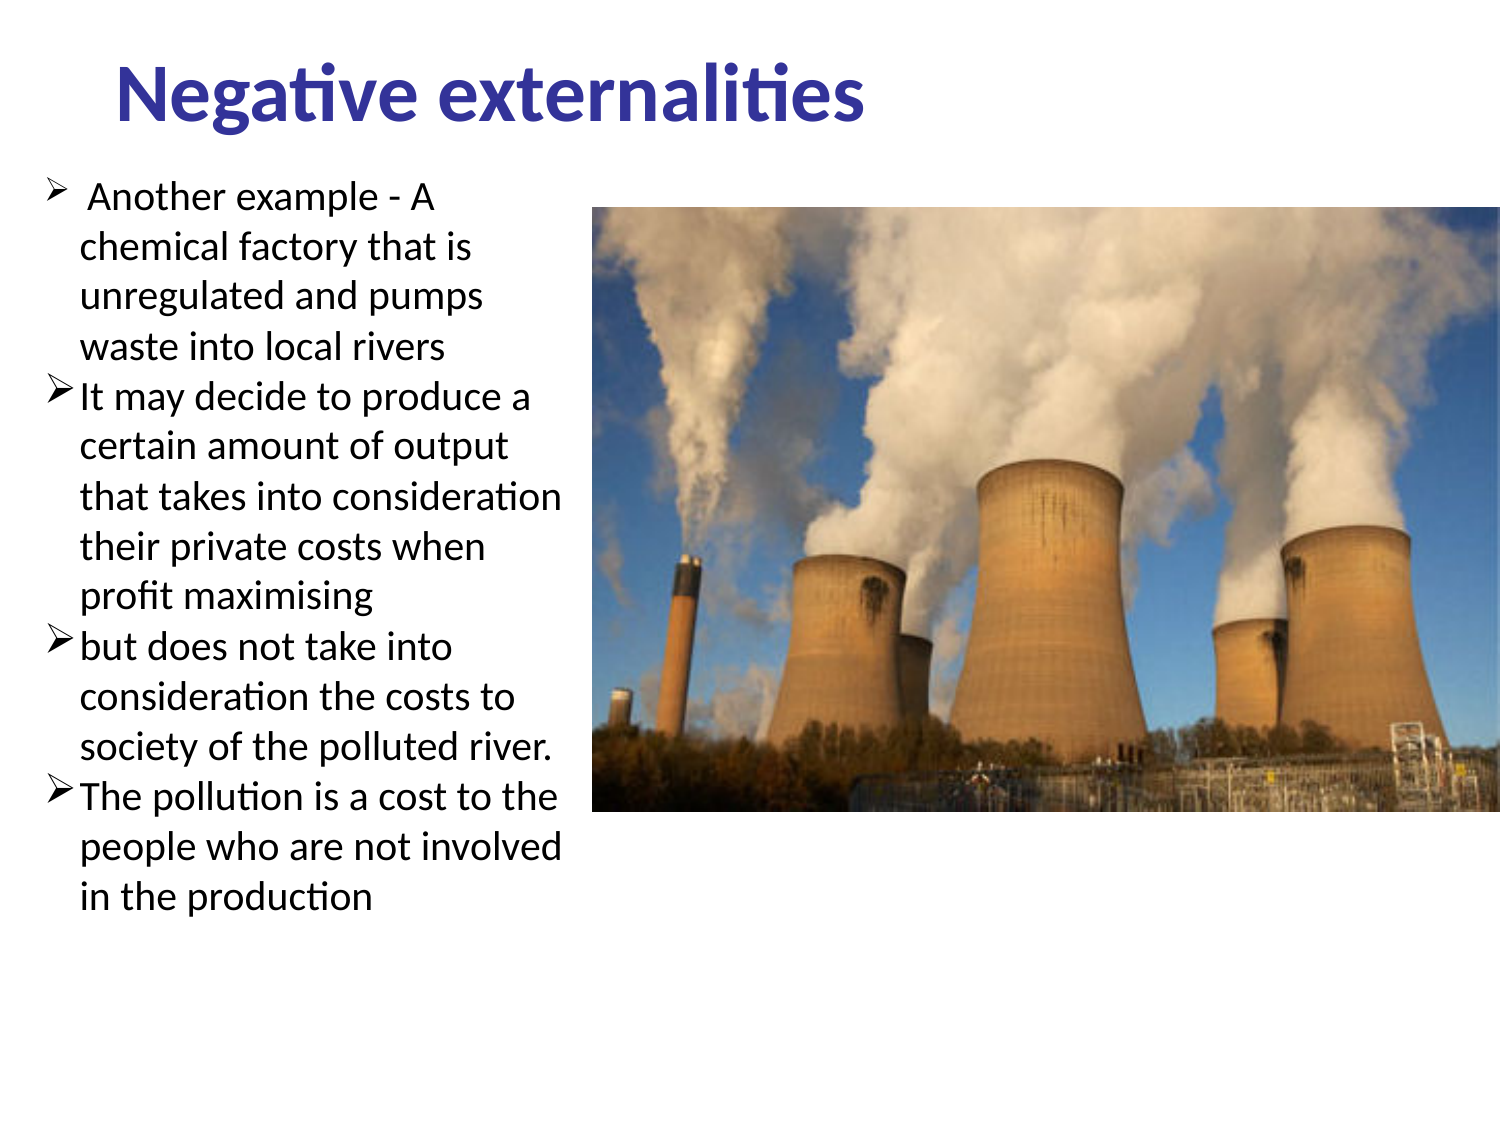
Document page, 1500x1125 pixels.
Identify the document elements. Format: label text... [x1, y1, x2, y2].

text_box Another example - A chemical factory that is unregulated and pumps waste into local rivers It may decide to produce a certain amount of output that takes into consideration their private costs when profit maximising but does not take into consideration the costs to society of the polluted river. The pollution is a cost to the people who are not involved in the production [29, 160, 585, 1076]
subtitle Negative externalities [100, 31, 1436, 516]
picture [591, 207, 1500, 813]
